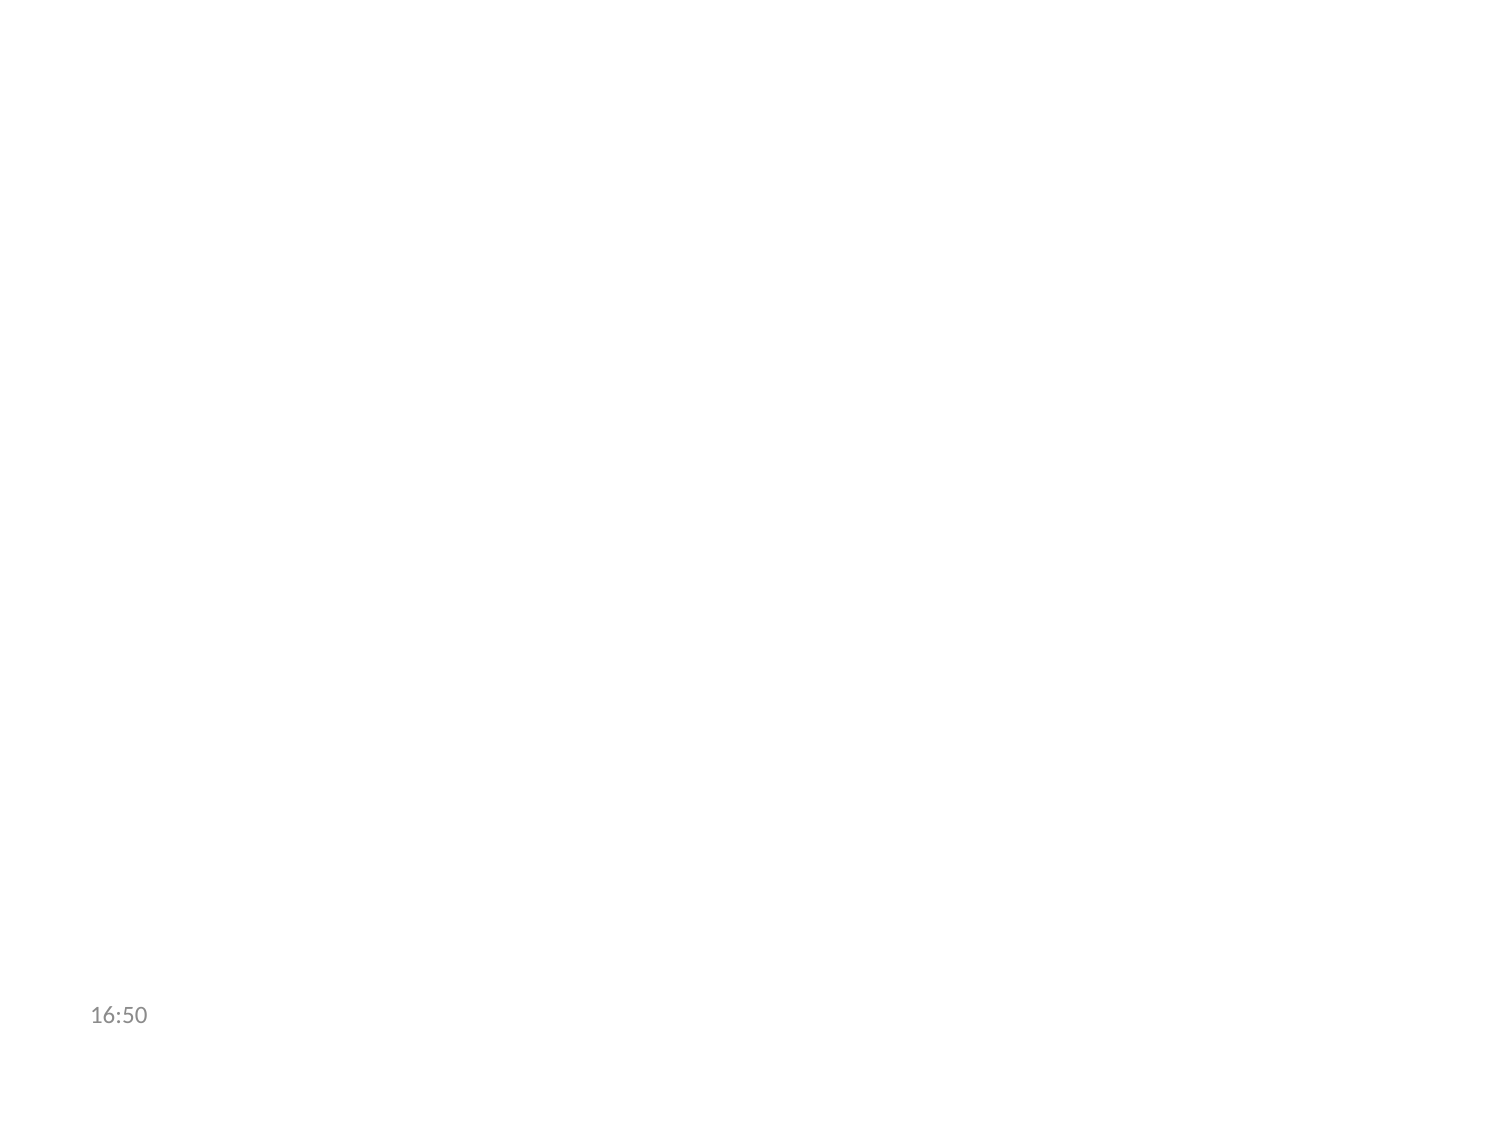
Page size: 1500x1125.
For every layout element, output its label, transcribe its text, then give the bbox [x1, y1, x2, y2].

text_box 15:35 [75, 983, 425, 1044]
